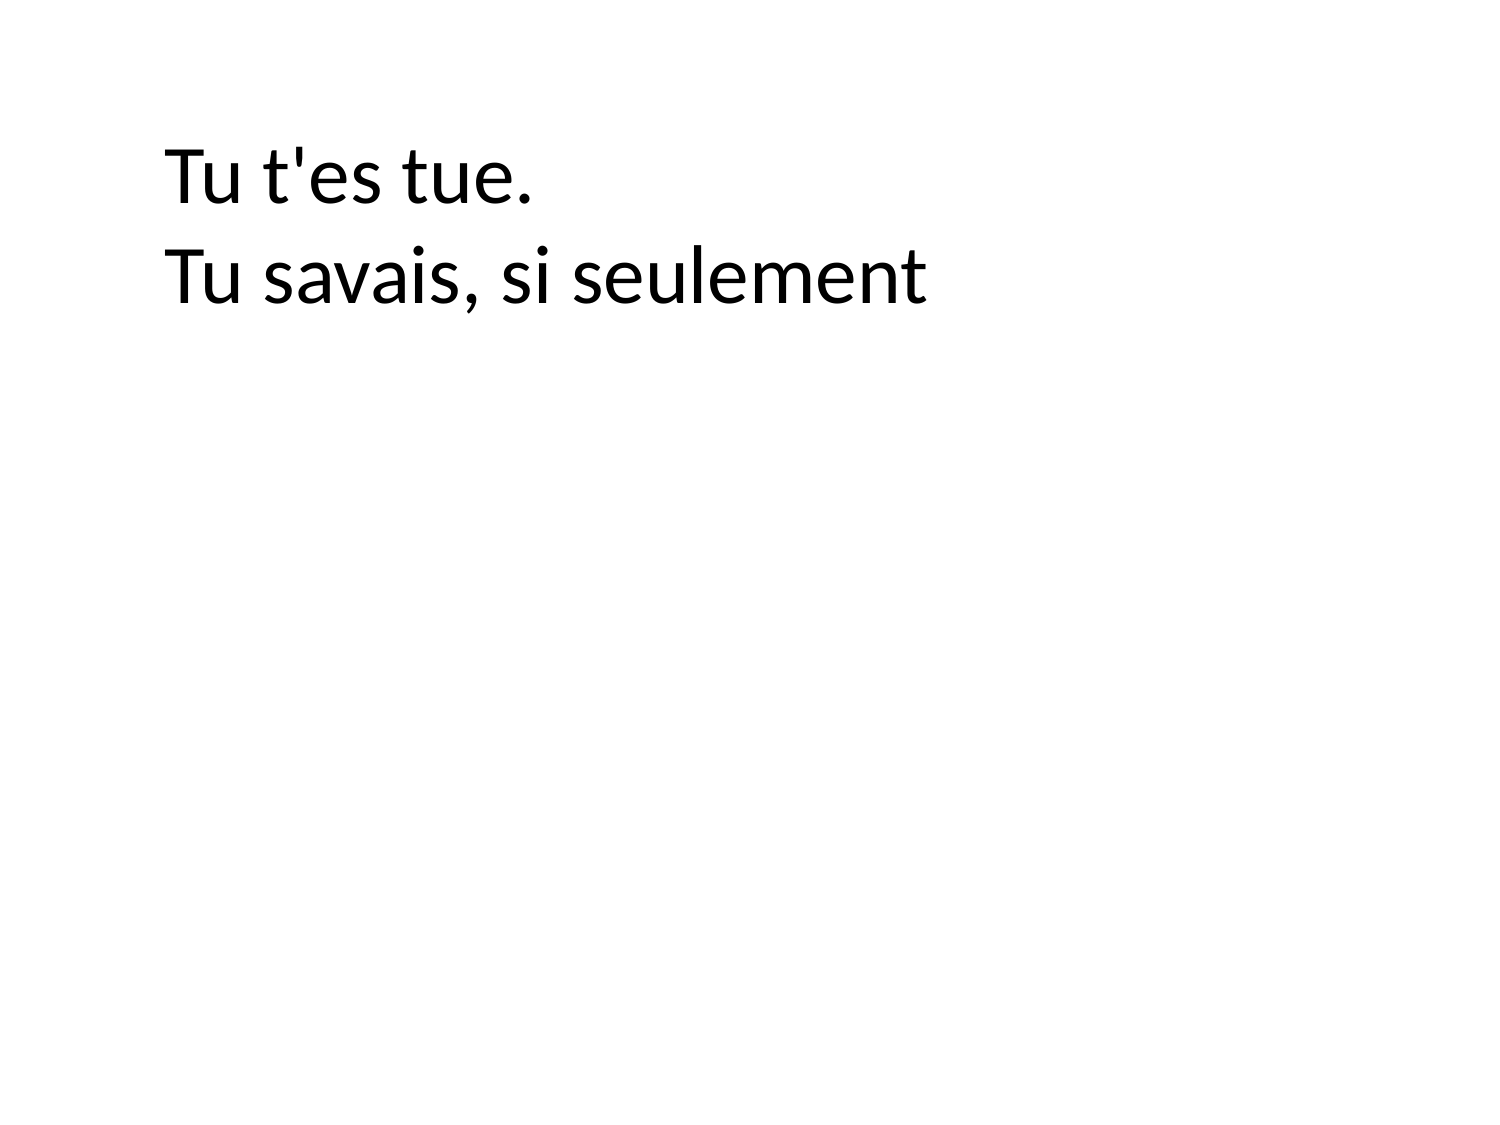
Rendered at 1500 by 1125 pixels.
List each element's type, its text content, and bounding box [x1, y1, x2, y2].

text_box Tu t'es tue. Tu savais, si seulement [149, 112, 1413, 328]
